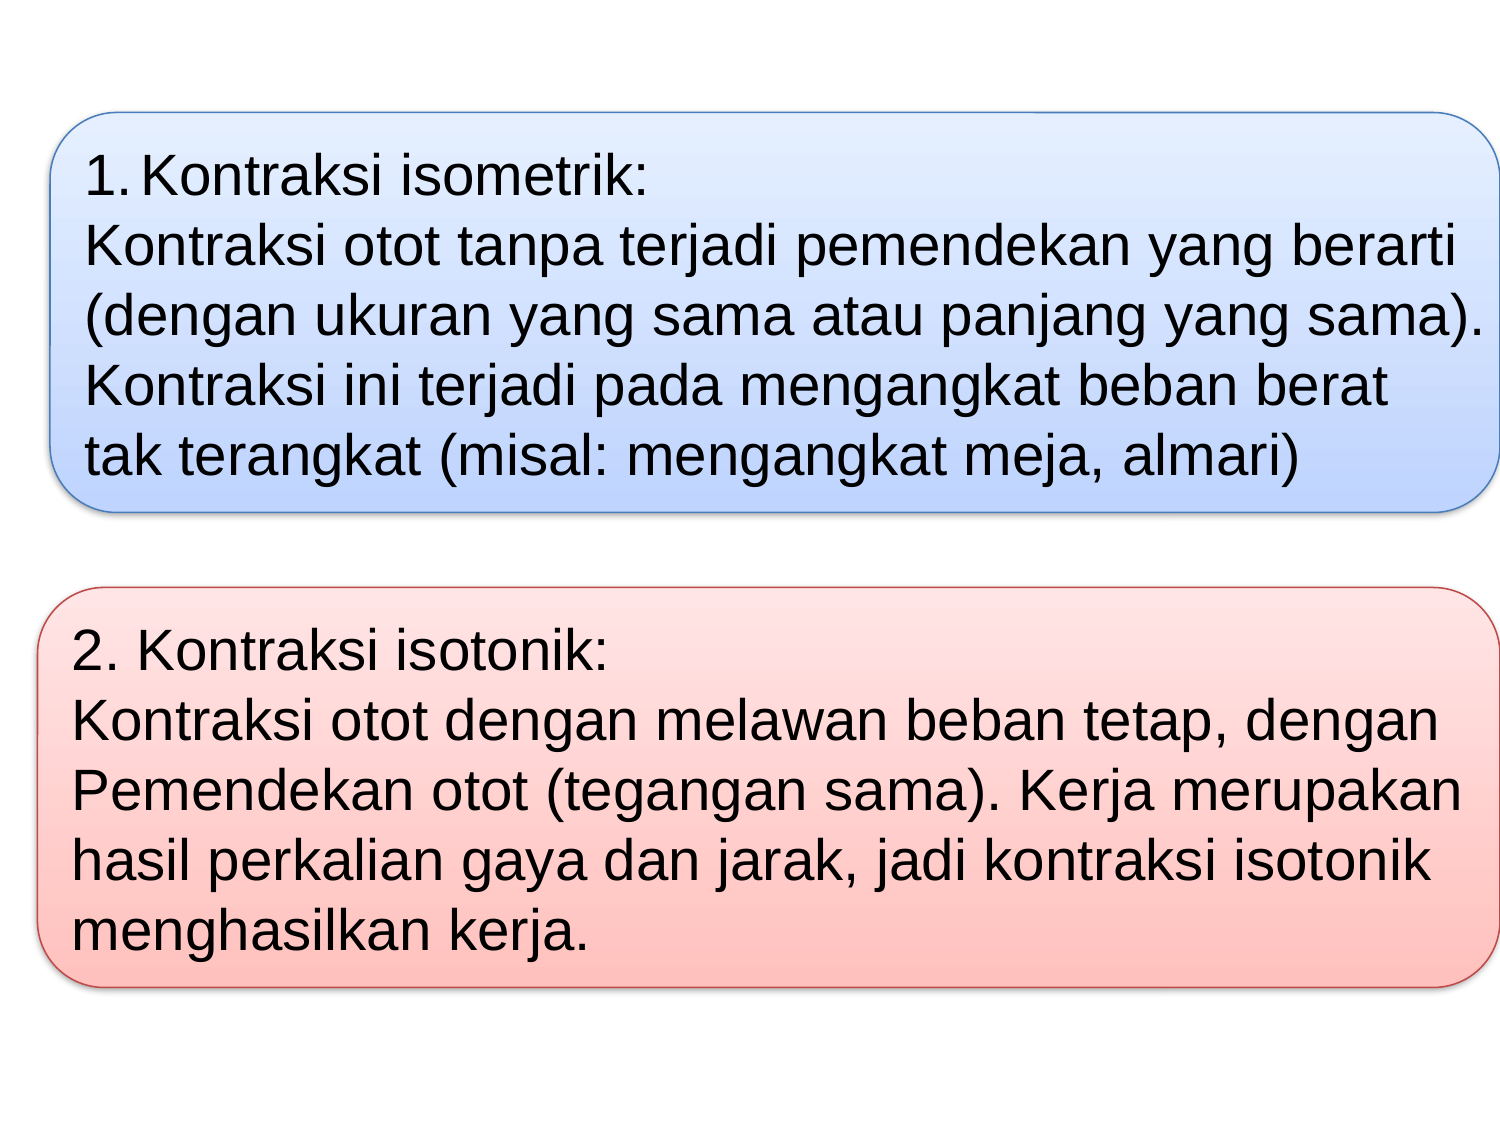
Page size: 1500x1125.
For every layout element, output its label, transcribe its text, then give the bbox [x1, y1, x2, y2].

text_box Kontraksi isometrik: Kontraksi otot tanpa terjadi pemendekan yang berarti (dengan ukuran yang sama atau panjang yang sama). Kontraksi ini terjadi pada mengangkat beban berat tak terangkat (misal: mengangkat meja, almari) [49, 111, 1500, 514]
text_box 2. Kontraksi isotonik: Kontraksi otot dengan melawan beban tetap, dengan Pemendekan otot (tegangan sama). Kerja merupakan hasil perkalian gaya dan jarak, jadi kontraksi isotonik menghasilkan kerja. [36, 586, 1500, 989]
